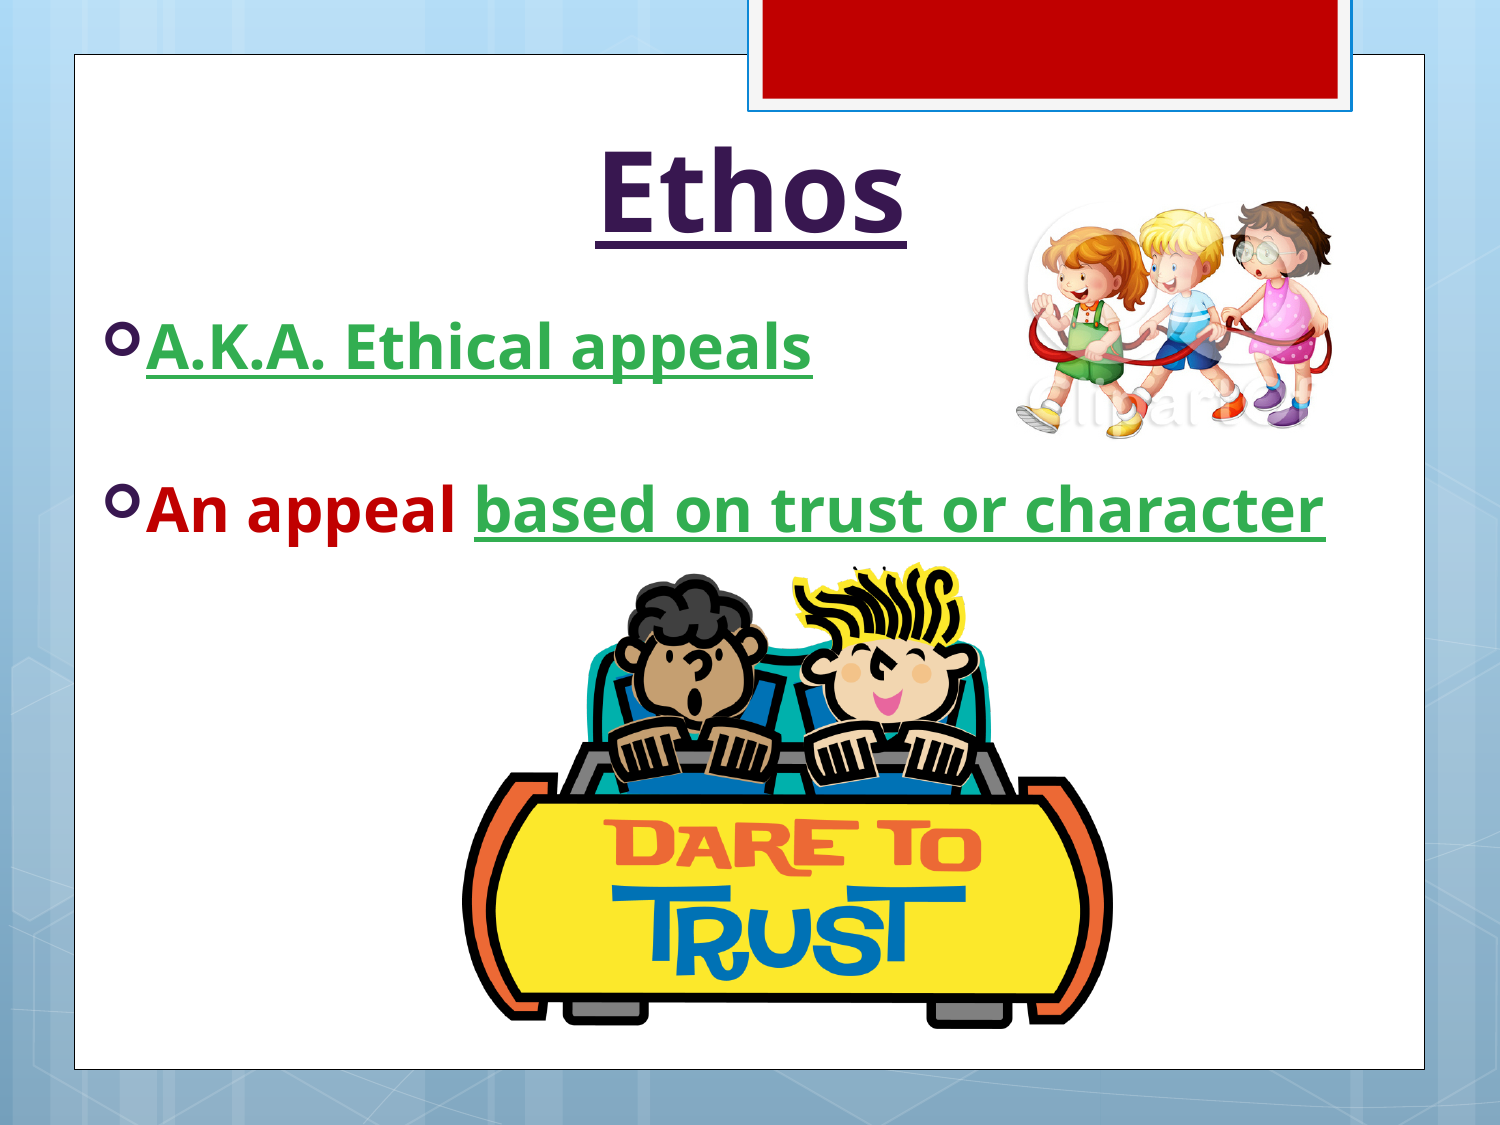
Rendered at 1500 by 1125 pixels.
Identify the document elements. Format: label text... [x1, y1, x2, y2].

picture [1012, 199, 1335, 443]
list A.K.A. Ethical appeals An appeal based on trust or character [75, 299, 1425, 613]
picture [462, 562, 1113, 1029]
title Ethos [174, 75, 1328, 263]
